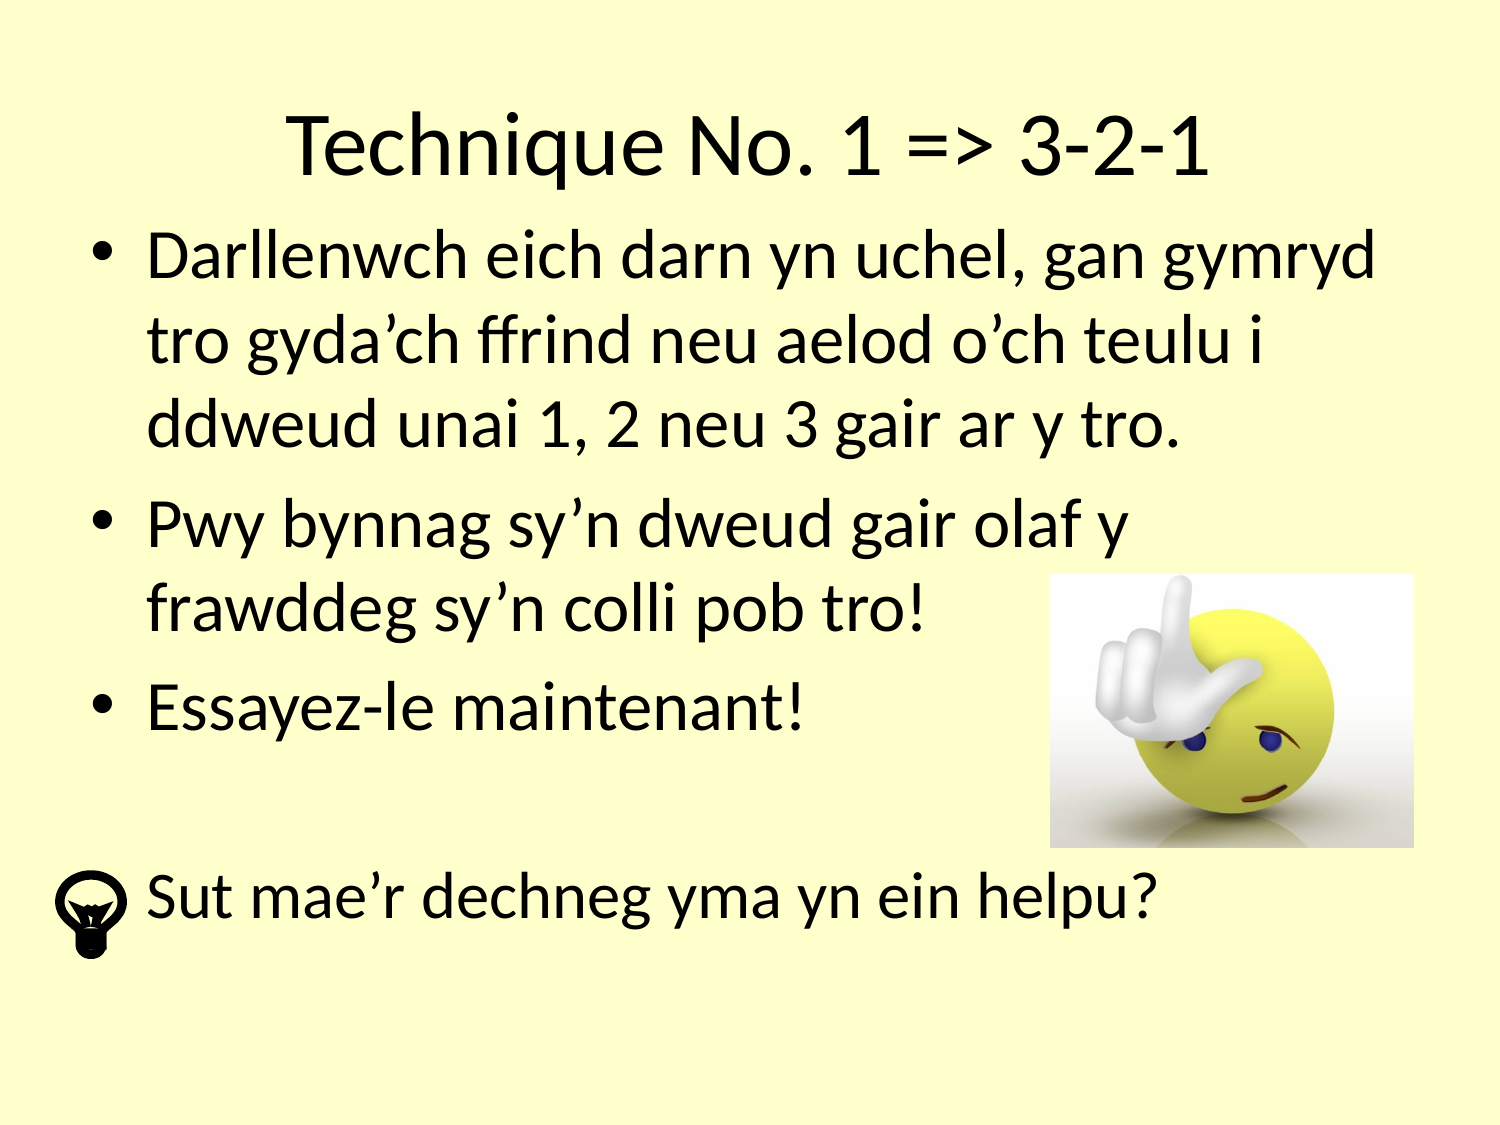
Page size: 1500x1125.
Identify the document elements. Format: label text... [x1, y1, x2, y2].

title Technique No. 1 => 3-2-1 [75, 45, 1425, 200]
text_box [59, 875, 123, 955]
list Darllenwch eich darn yn uchel, gan gymryd tro gyda’ch ffrind neu aelod o’ch teulu i ddweud unai 1, 2 neu 3 gair ar y tro. Pwy bynnag sy’n dweud gair olaf y frawddeg sy’n colli pob tro! Essayez-le maintenant! Sut mae’r dechneg yma yn ein helpu? [75, 200, 1425, 1100]
picture [1049, 574, 1415, 849]
